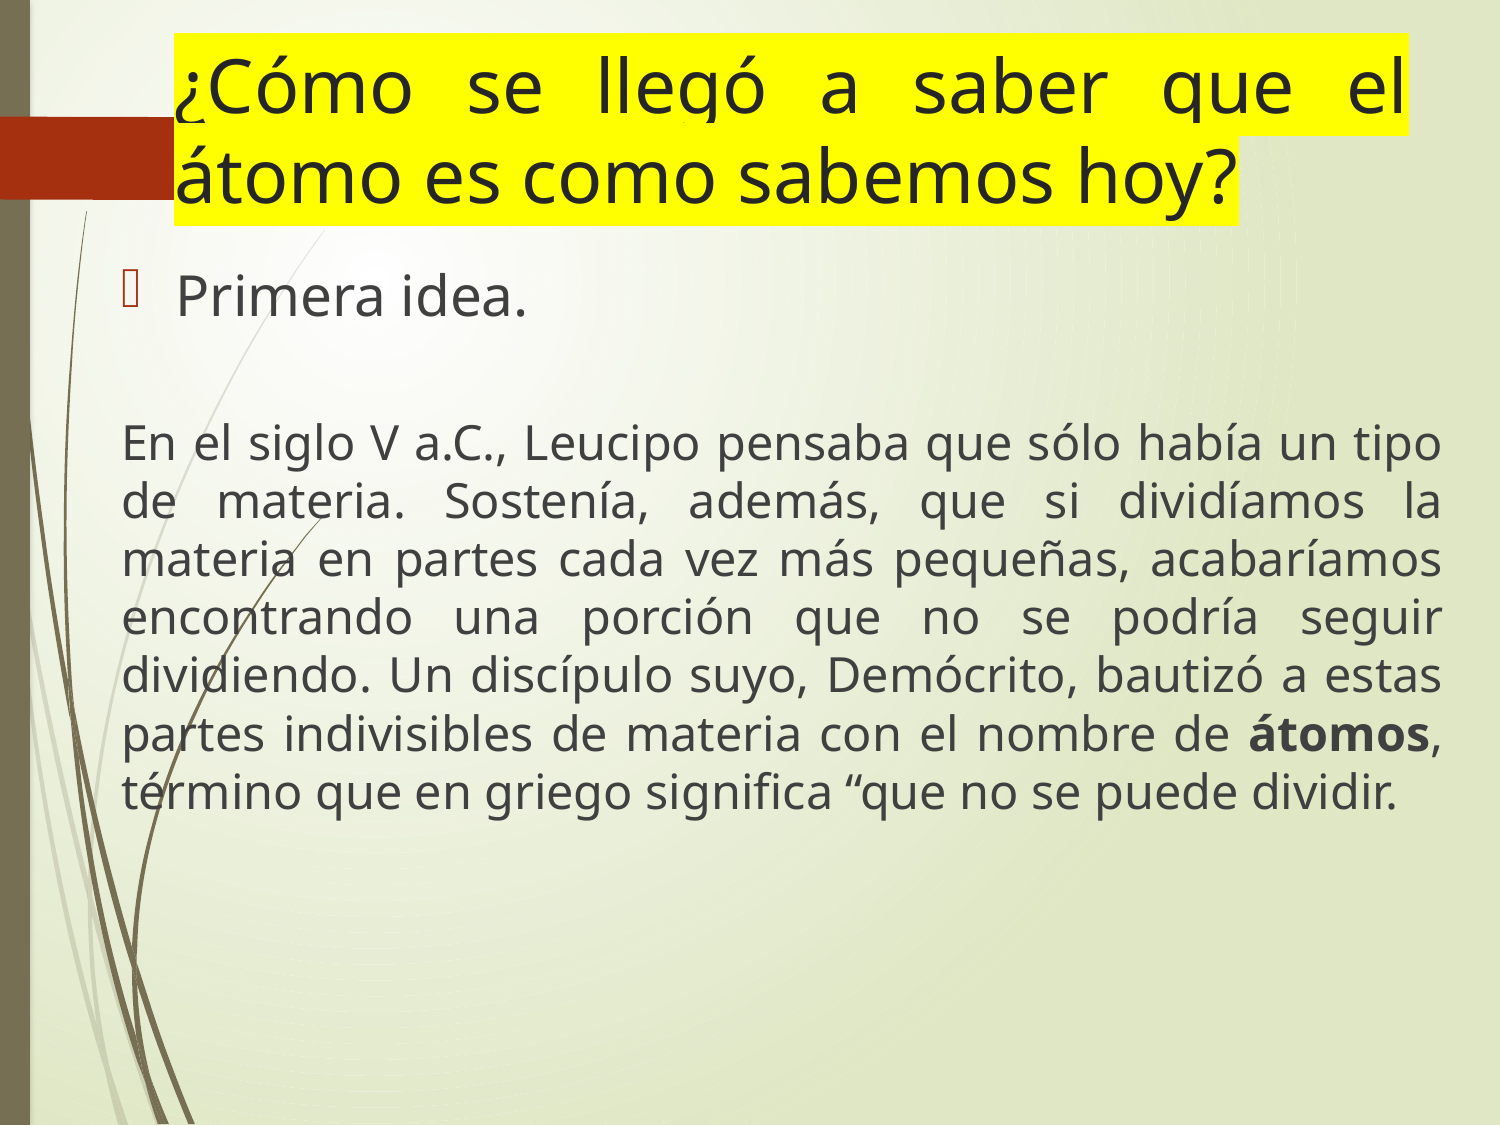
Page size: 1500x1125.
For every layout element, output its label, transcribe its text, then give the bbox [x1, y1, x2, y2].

title ¿Cómo se llegó a saber que el átomo es como sabemos hoy? [159, 30, 1424, 242]
list Primera idea. En el siglo V a.C., Leucipo pensaba que sólo había un tipo de materia. Sostenía, además, que si dividíamos la materia en partes cada vez más pequeñas, acabaríamos encontrando una porción que no se podría seguir dividiendo. Un discípulo suyo, Demócrito, bautizó a estas partes indivisibles de materia con el nombre de átomos, término que en griego significa “que no se puede dividir. [106, 252, 1459, 873]
